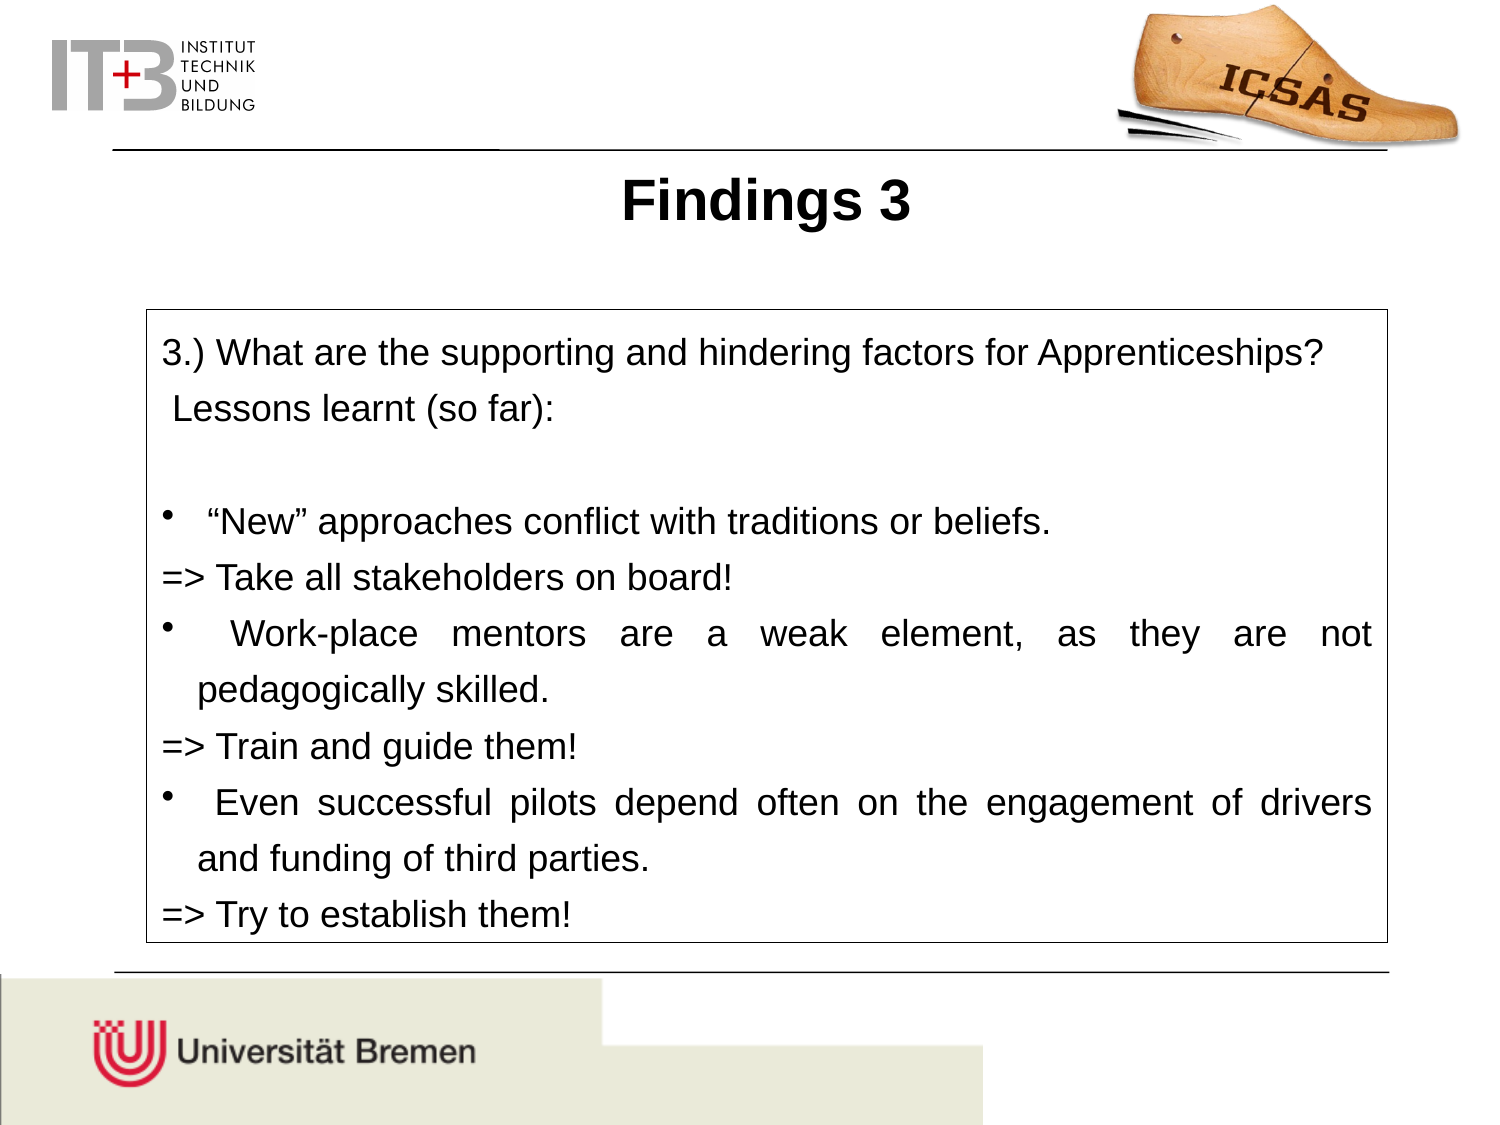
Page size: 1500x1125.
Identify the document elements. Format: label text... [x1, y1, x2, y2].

text_box 3.) What are the supporting and hindering factors for Apprenticeships? Lessons learnt (so far): “New” approaches conflict with traditions or beliefs. => Take all stakeholders on board! Work-place mentors are a weak element, as they are not pedagogically skilled. => Train and guide them! Even successful pilots depend often on the engagement of drivers and funding of third parties. => Try to establish them! [146, 309, 1388, 943]
picture [1111, 2, 1464, 153]
picture [52, 40, 255, 111]
picture [0, 974, 983, 1125]
text_box Findings 3 [606, 155, 928, 240]
